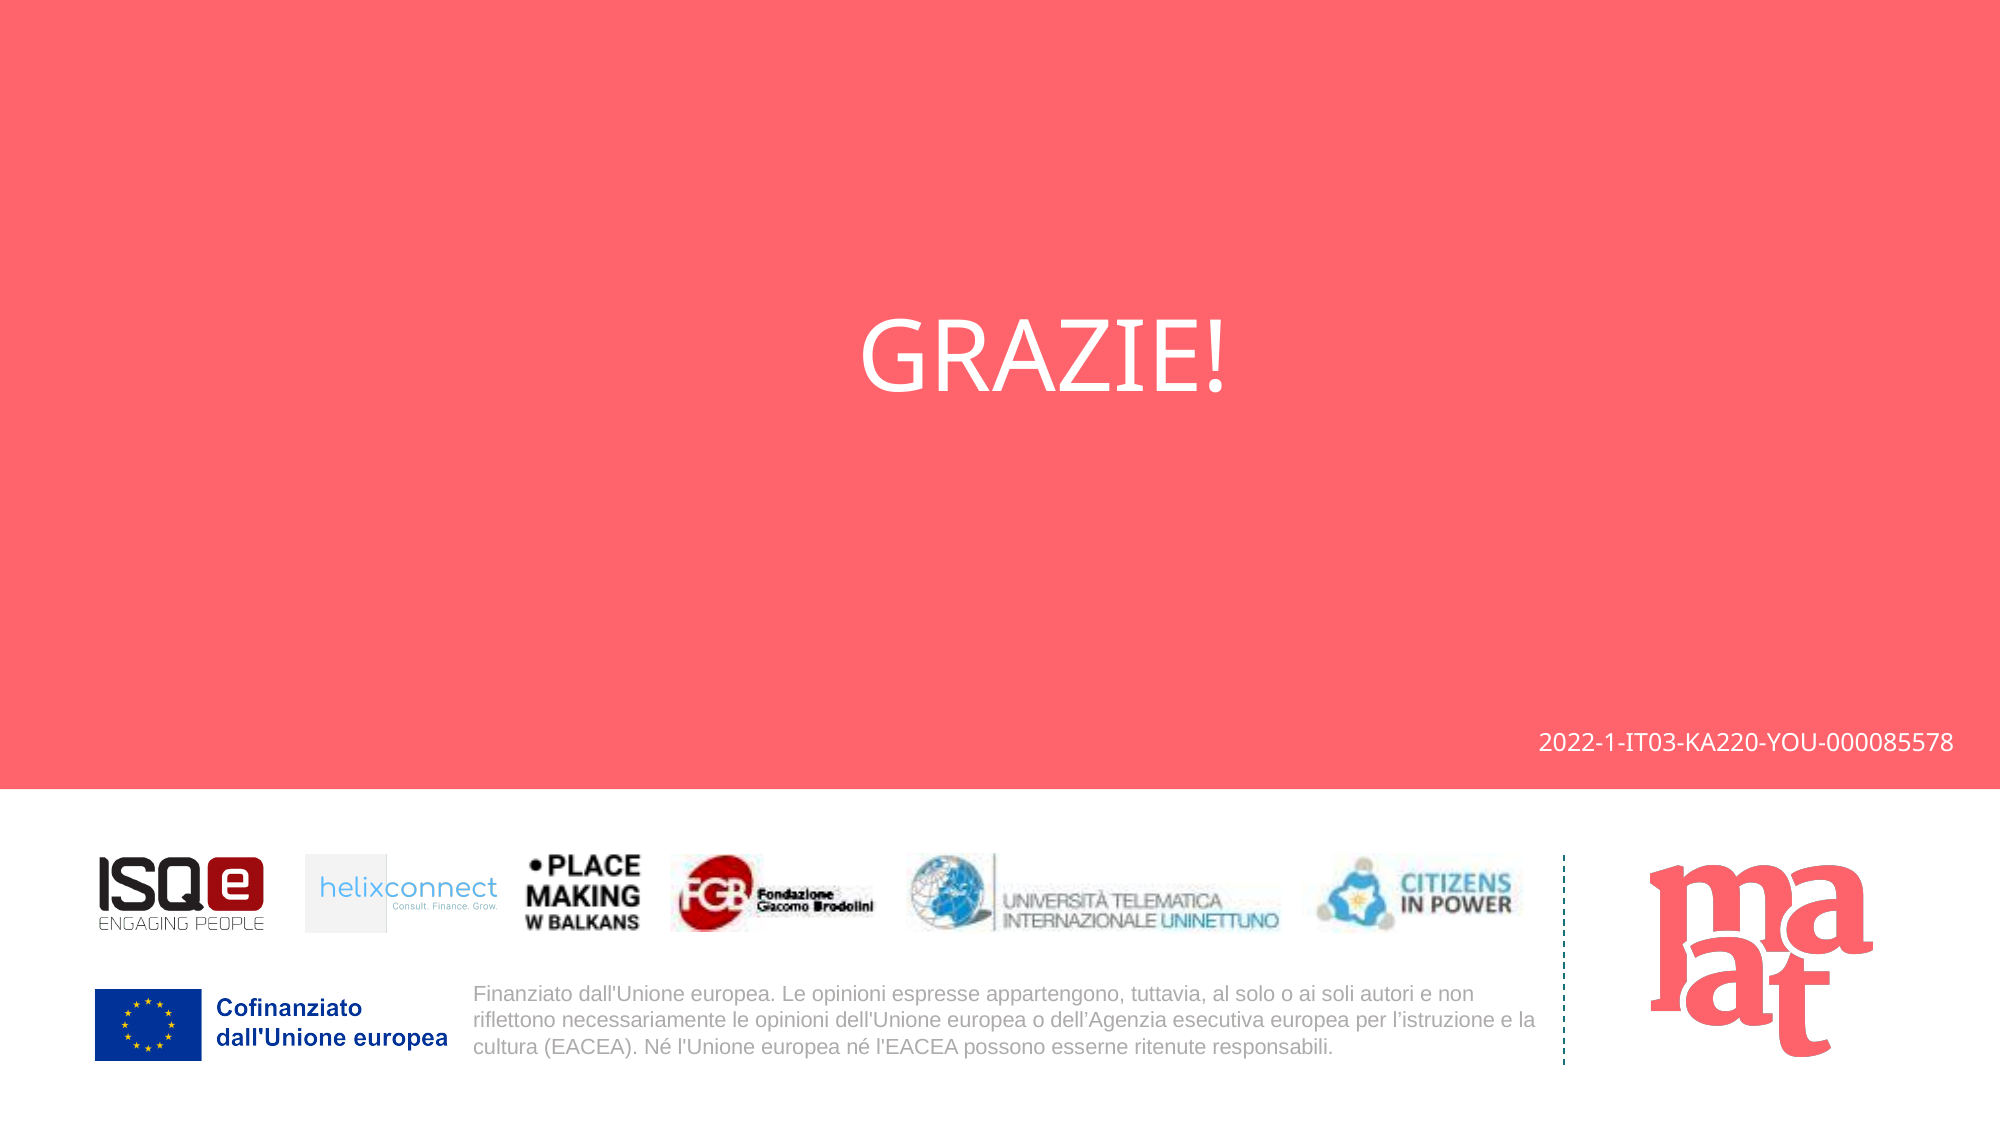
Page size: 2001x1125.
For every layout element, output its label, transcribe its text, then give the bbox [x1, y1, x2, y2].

text_box [0, 836, 2000, 1125]
picture [97, 855, 267, 931]
picture [670, 854, 882, 933]
picture [305, 853, 497, 933]
picture [89, 983, 463, 1067]
picture [906, 852, 1527, 934]
picture [517, 851, 646, 935]
text_box GRAZIE! [414, 284, 1673, 420]
text_box [0, 0, 2000, 790]
text_box Finanziato dall'Unione europea. Le opinioni espresse appartengono, tuttavia, al solo o ai soli autori e non riflettono necessariamente le opinioni dell'Unione europea o dell’Agenzia esecutiva europea per l’istruzione e la cultura (EACEA). Né l'Unione europea né l'EACEA possono esserne ritenute responsabili. [458, 972, 1559, 1066]
text_box 2022-1-IT03-KA220-YOU-000085578 [931, 719, 1970, 765]
picture [1649, 865, 1873, 1058]
